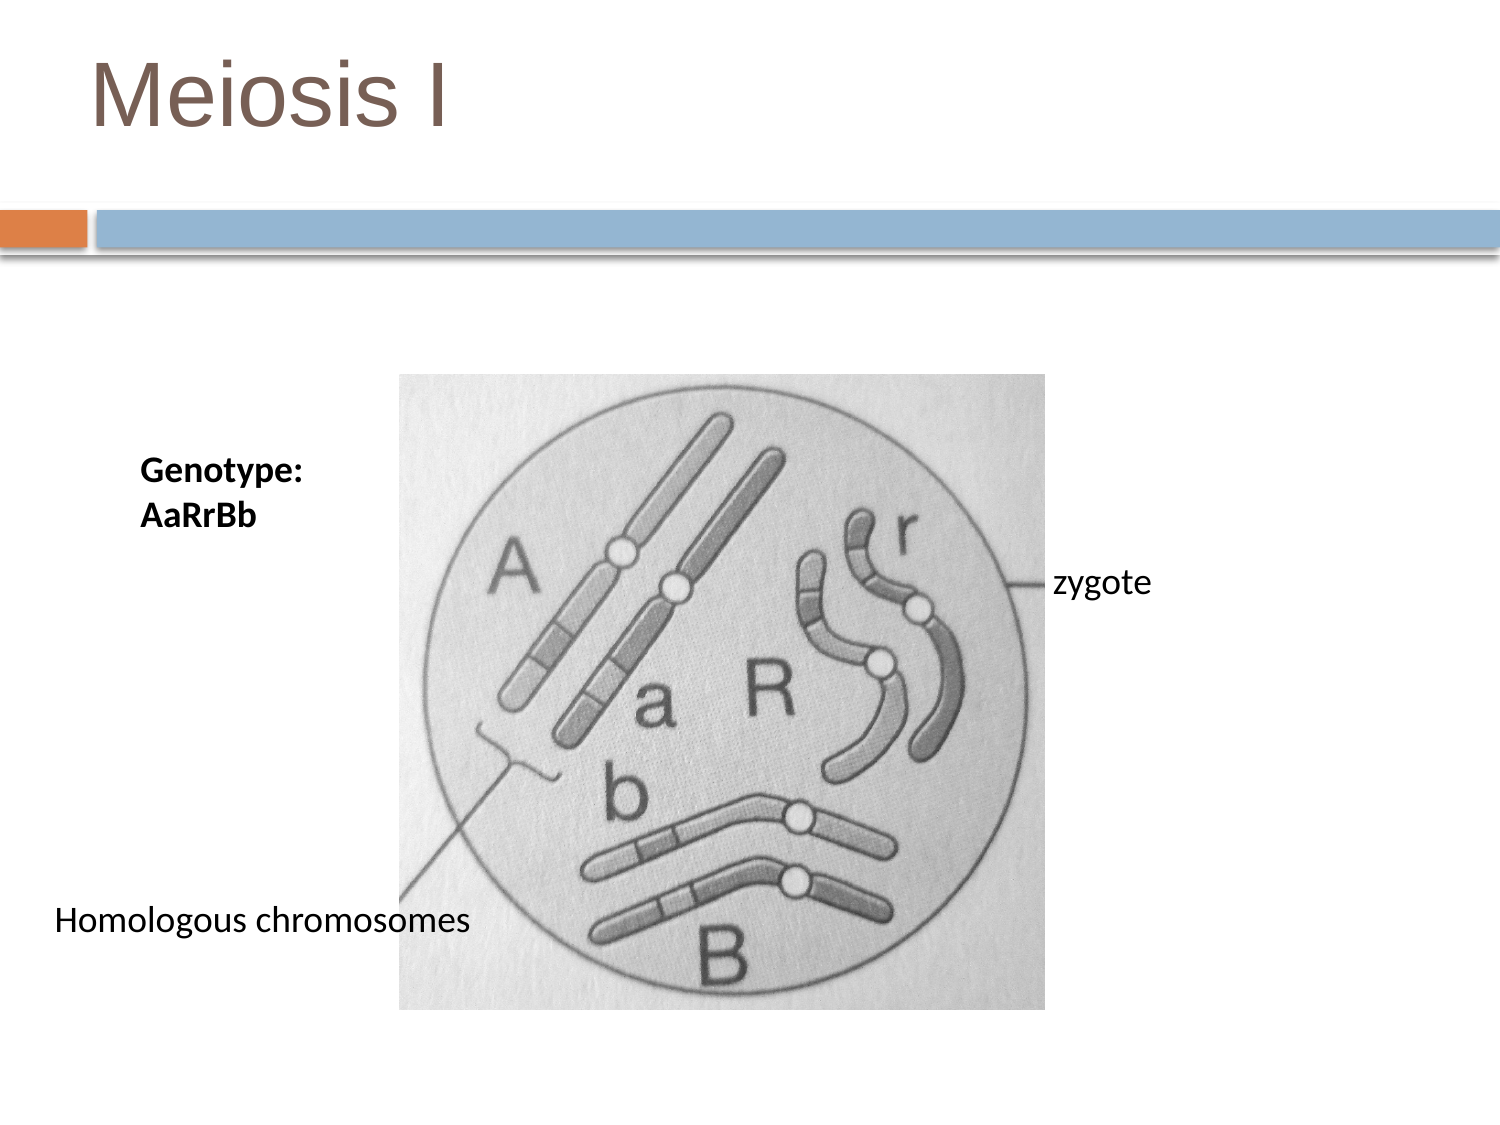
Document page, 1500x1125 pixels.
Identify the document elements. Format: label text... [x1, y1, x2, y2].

text_box Homologous chromosomes [39, 887, 393, 948]
text_box Genotype: AaRrBb [125, 437, 319, 543]
title Meiosis I [75, 24, 1425, 155]
text_box zygote [1049, 549, 1168, 610]
picture [399, 374, 1045, 1010]
